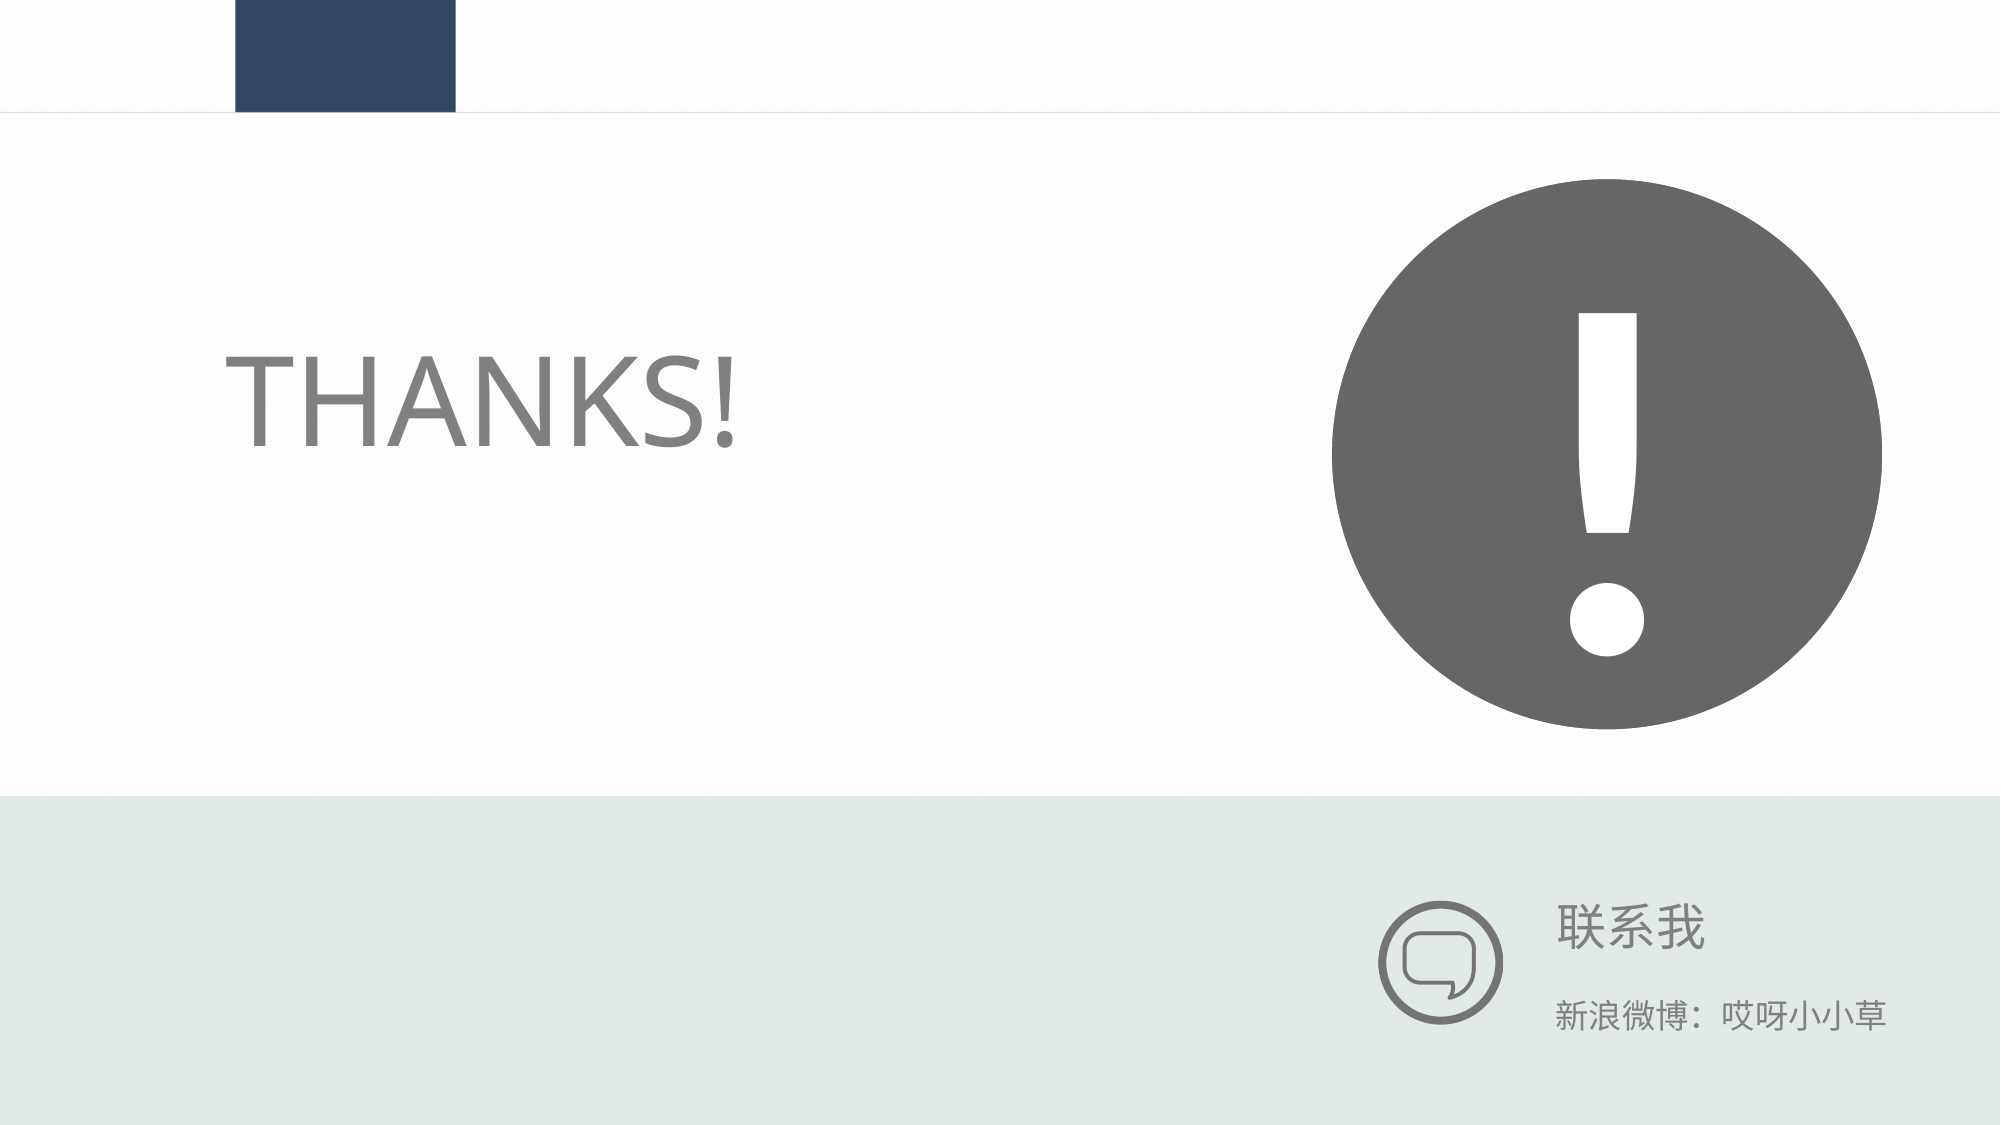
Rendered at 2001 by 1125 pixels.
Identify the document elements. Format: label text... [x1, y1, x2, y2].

text_box THANKS! [210, 238, 1211, 479]
text_box ! [1489, 148, 1725, 761]
picture [1377, 899, 1504, 1026]
text_box [0, 795, 2000, 1125]
text_box [1329, 203, 1489, 706]
text_box [1725, 203, 1885, 706]
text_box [1540, 857, 1972, 1044]
text_box [234, 0, 457, 111]
